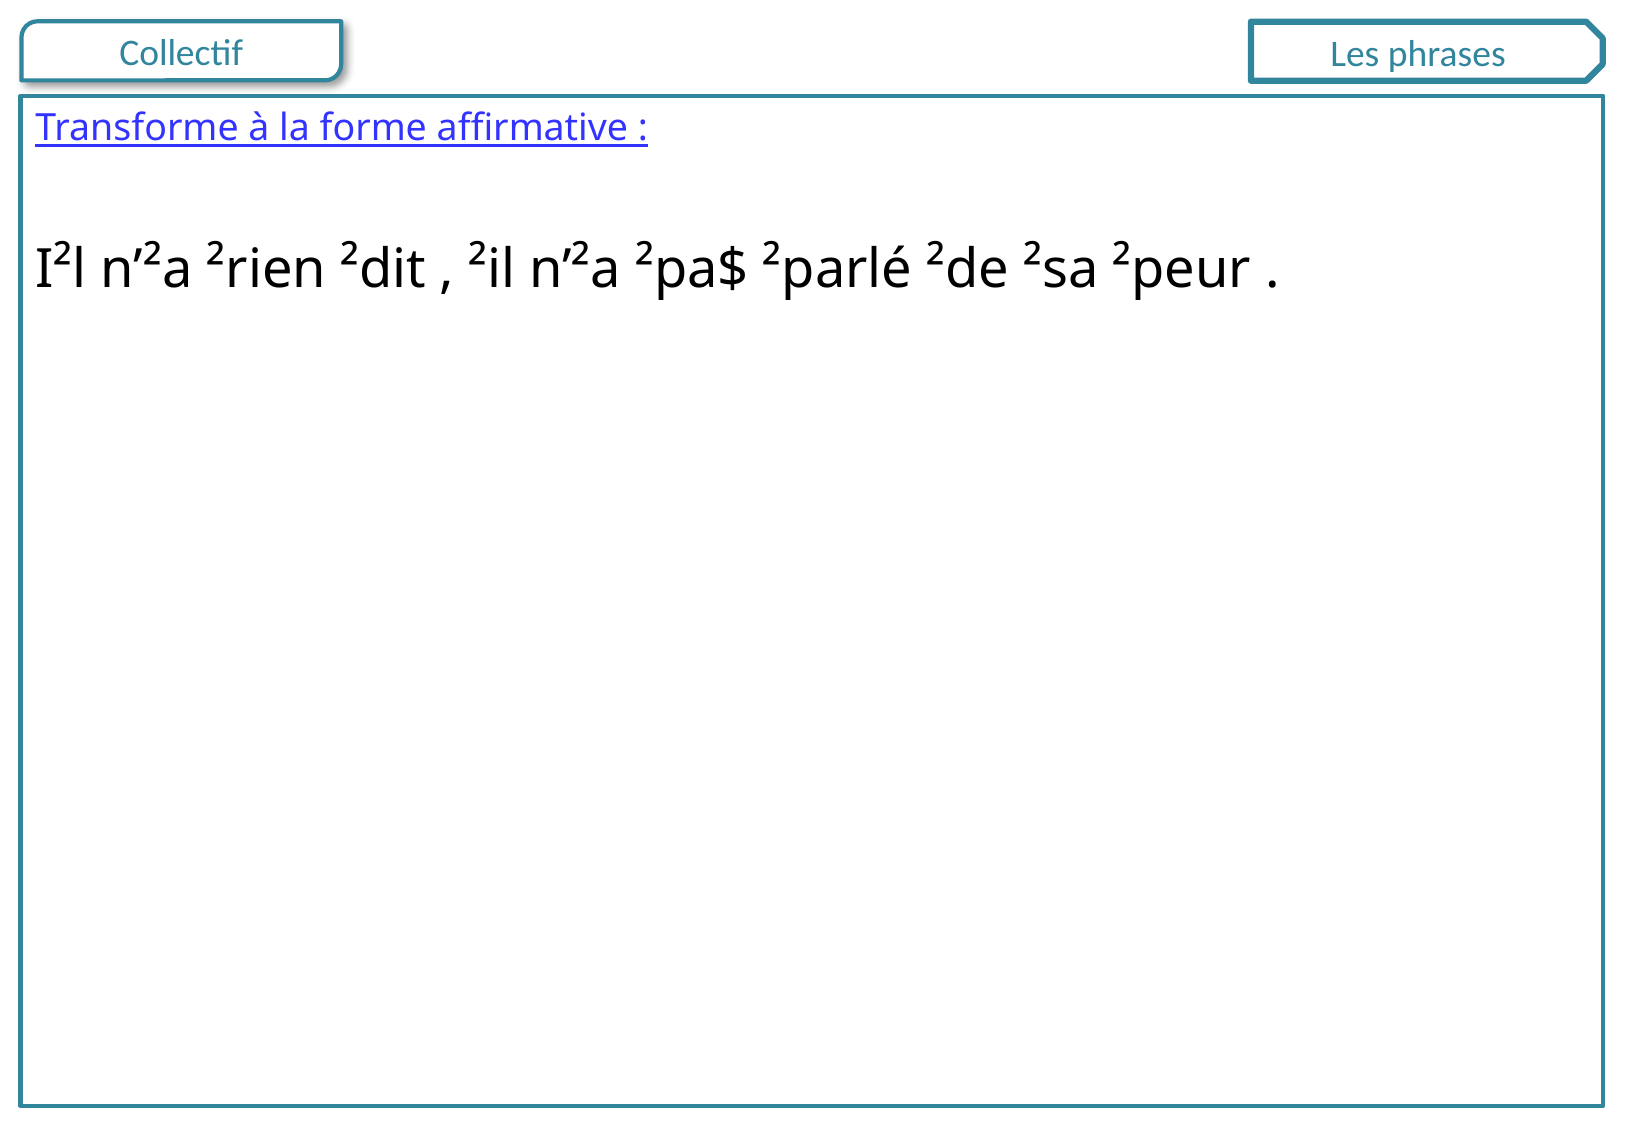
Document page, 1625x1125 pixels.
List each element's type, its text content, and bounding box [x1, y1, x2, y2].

list Les phrases [1251, 21, 1585, 81]
list I²l n’²a ²rien ²dit , ²il n’²a ²pa$ ²parlé ²de ²sa ²peur . [20, 95, 1604, 1106]
